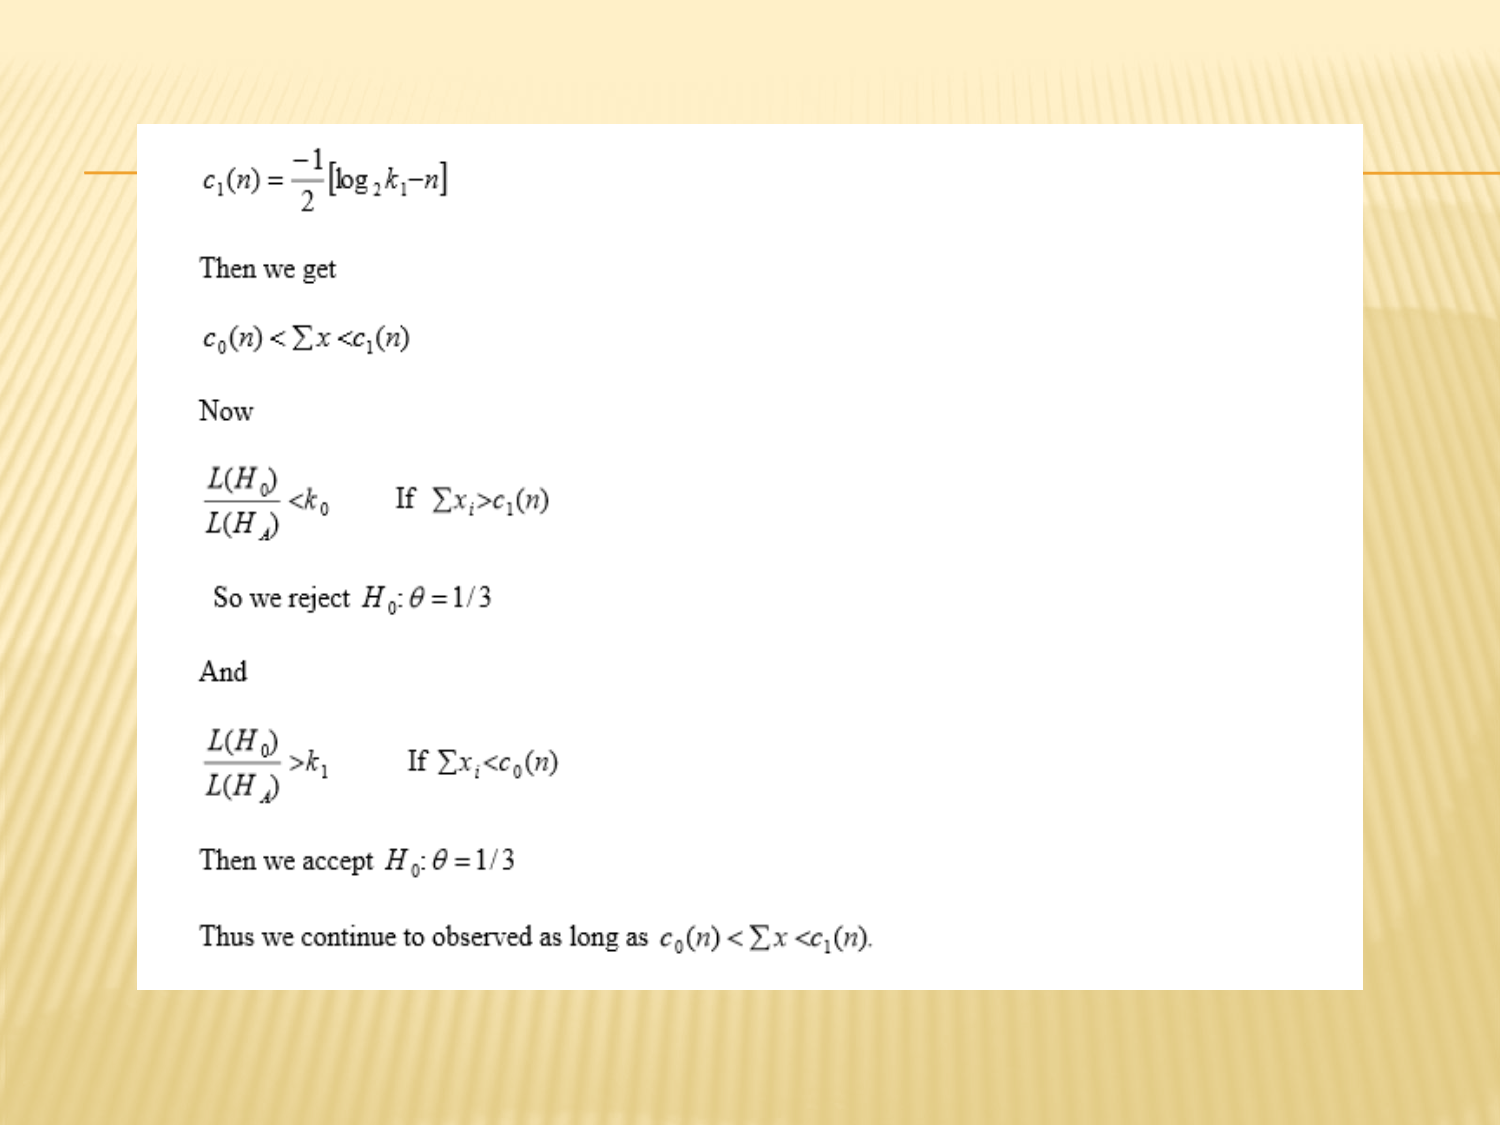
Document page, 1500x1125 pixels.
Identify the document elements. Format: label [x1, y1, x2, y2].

list [137, 124, 1363, 990]
